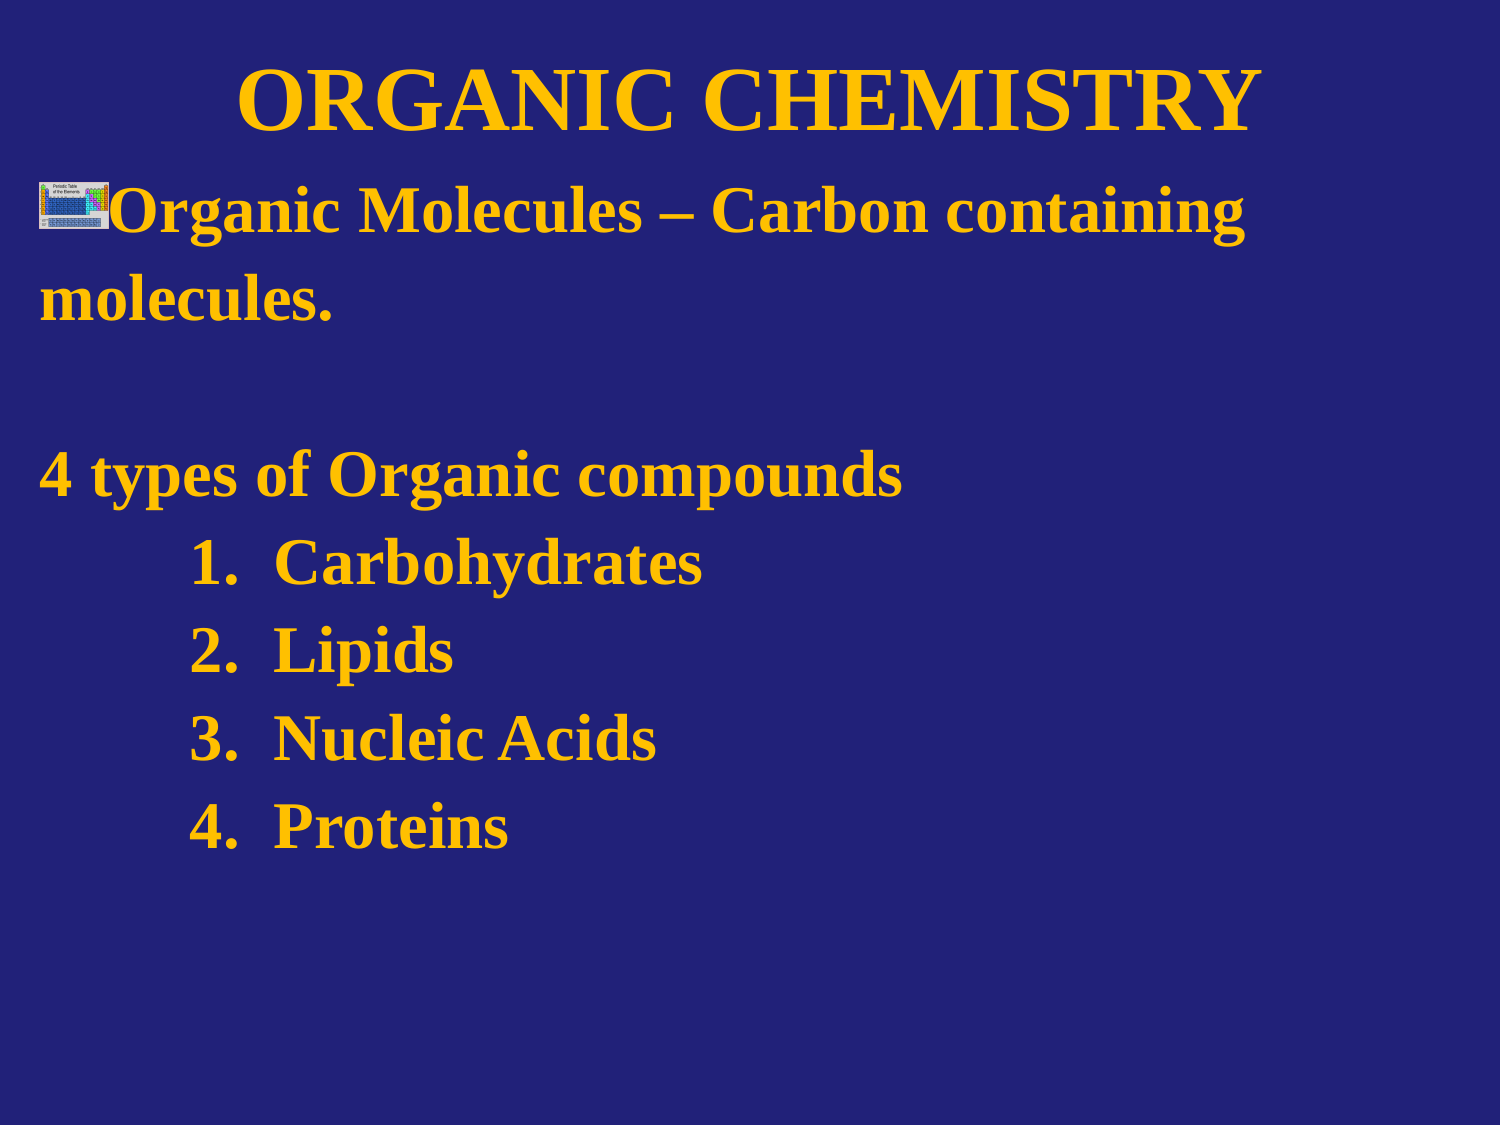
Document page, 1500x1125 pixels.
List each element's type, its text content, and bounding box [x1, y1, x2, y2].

list Organic Molecules – Carbon containing molecules. 4 types of Organic compounds 1. Carbohydrates 2. Lipids 3. Nucleic Acids 4. Proteins [24, 149, 1475, 893]
picture [39, 182, 87, 229]
title ORGANIC CHEMISTRY [75, 0, 1425, 149]
